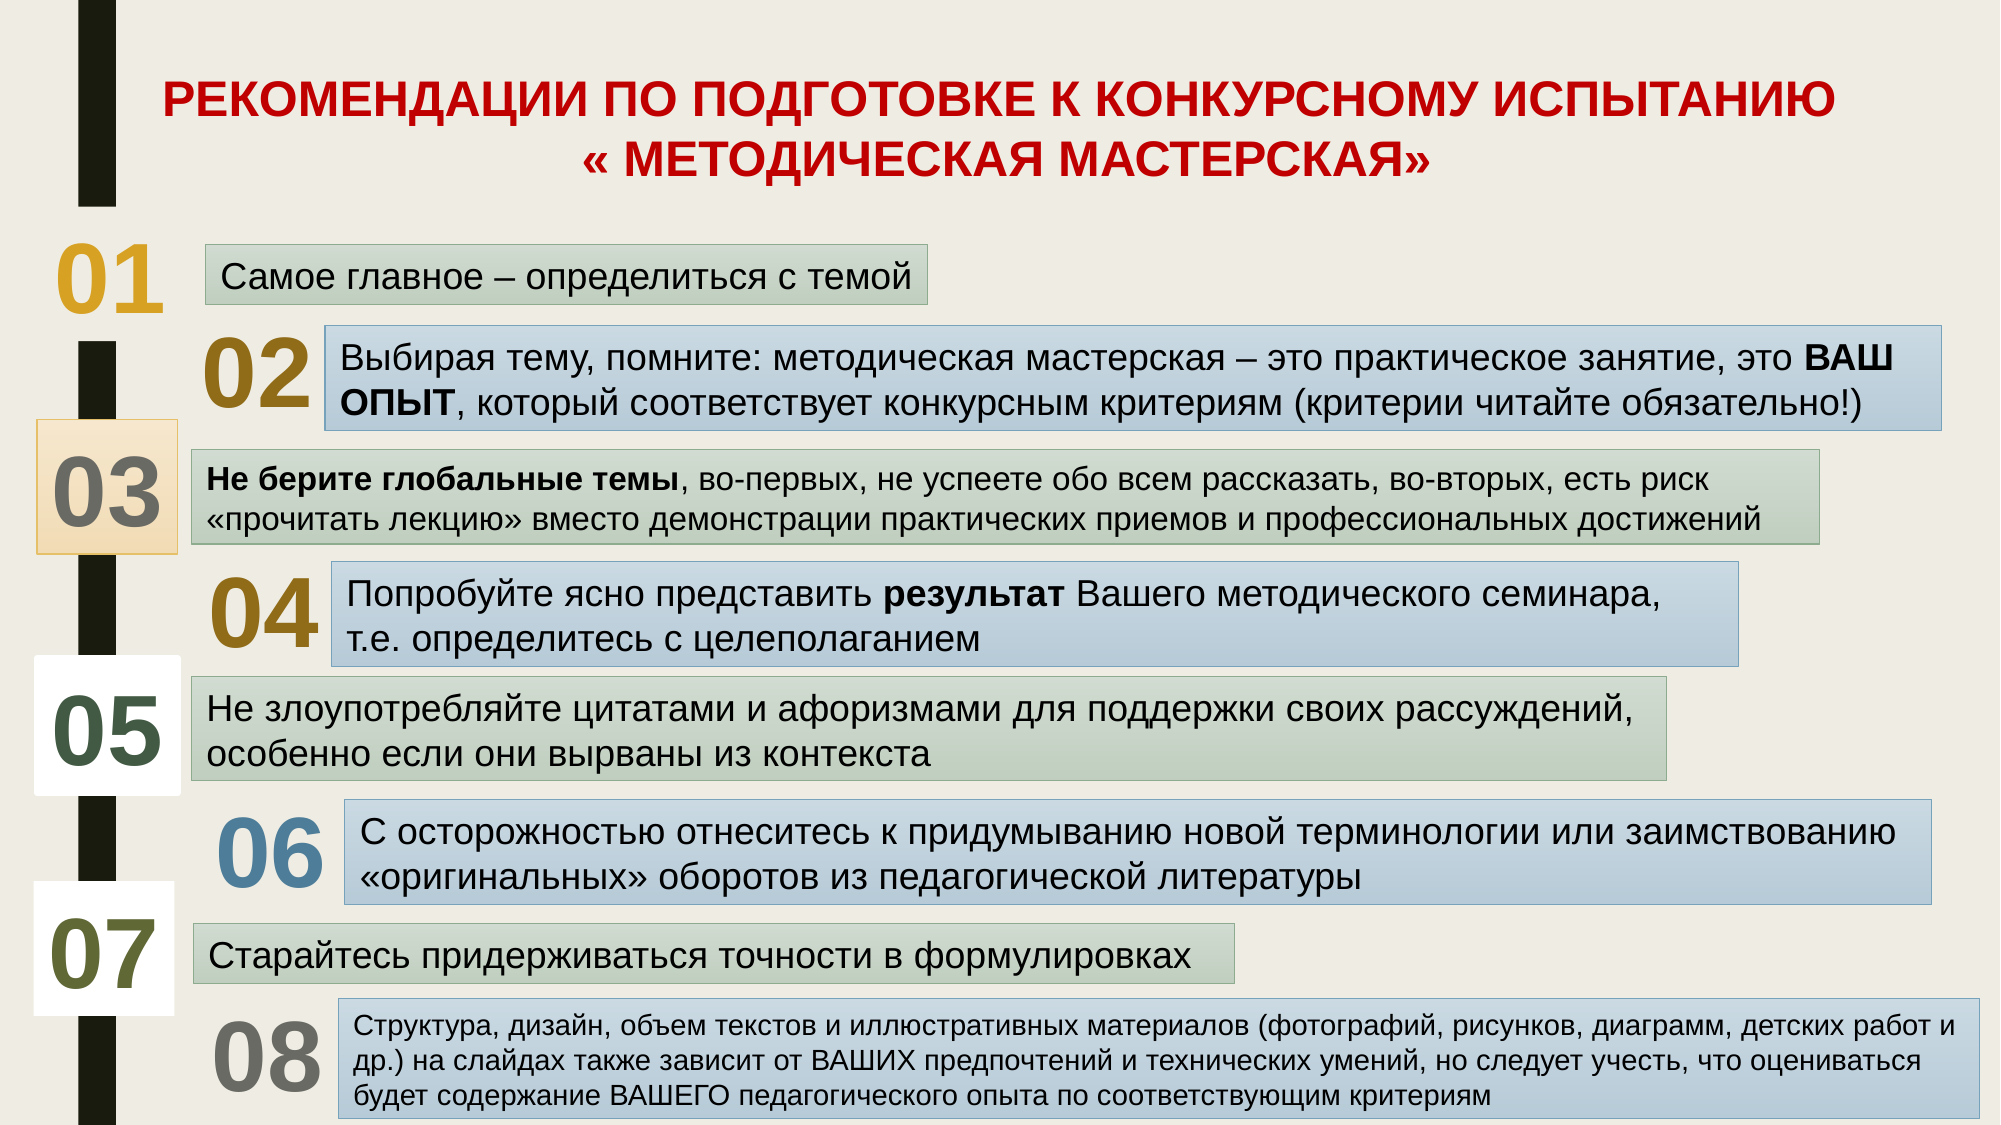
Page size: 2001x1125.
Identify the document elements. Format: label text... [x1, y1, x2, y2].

text_box Самое главное – определиться с темой [205, 244, 928, 305]
text_box Не берите глобальные темы, во-первых, не успеете обо всем рассказать, во-вторых, есть риск «прочитать лекцию» вместо демонстрации практических приемов и профессиональных достижений [191, 449, 1820, 545]
text_box 07 [33, 881, 175, 1016]
text_box 05 [34, 655, 181, 796]
text_box 01 [40, 206, 182, 342]
text_box 03 [36, 419, 178, 555]
text_box Старайтесь придерживаться точности в формулировках [193, 923, 1235, 984]
text_box 06 [200, 779, 341, 915]
text_box РЕКОМЕНДАЦИИ ПО ПОДГОТОВКЕ К КОНКУРСНОМУ ИСПЫТАНИЮ « МЕТОДИЧЕСКАЯ МАСТЕРСКАЯ» [71, 59, 1942, 195]
text_box 04 [193, 540, 335, 675]
text_box Не злоупотребляйте цитатами и афоризмами для поддержки своих рассуждений, особенно если они вырваны из контекста [191, 676, 1667, 781]
text_box Структура, дизайн, объем текстов и иллюстративных материалов (фотографий, рисунков, диаграмм, детских работ и др.) на слайдах также зависит от ВАШИХ предпочтений и технических умений, но следует учесть, что оцениваться будет содержание ВАШЕГО педагогического опыта по соответствующим критериям [338, 998, 1980, 1119]
text_box Выбирая тему, помните: методическая мастерская – это практическое занятие, это ВАШ ОПЫТ, который соответствует конкурсным критериям (критерии читайте обязательно!) [324, 325, 1942, 431]
text_box С осторожностью отнеситесь к придумыванию новой терминологии или заимствованию «оригинальных» оборотов из педагогической литературы [344, 799, 1932, 905]
text_box Попробуйте ясно представить результат Вашего методического семинара, т.е. определитесь с целеполаганием [331, 561, 1739, 667]
text_box 08 [196, 983, 338, 1119]
text_box 02 [186, 300, 328, 436]
